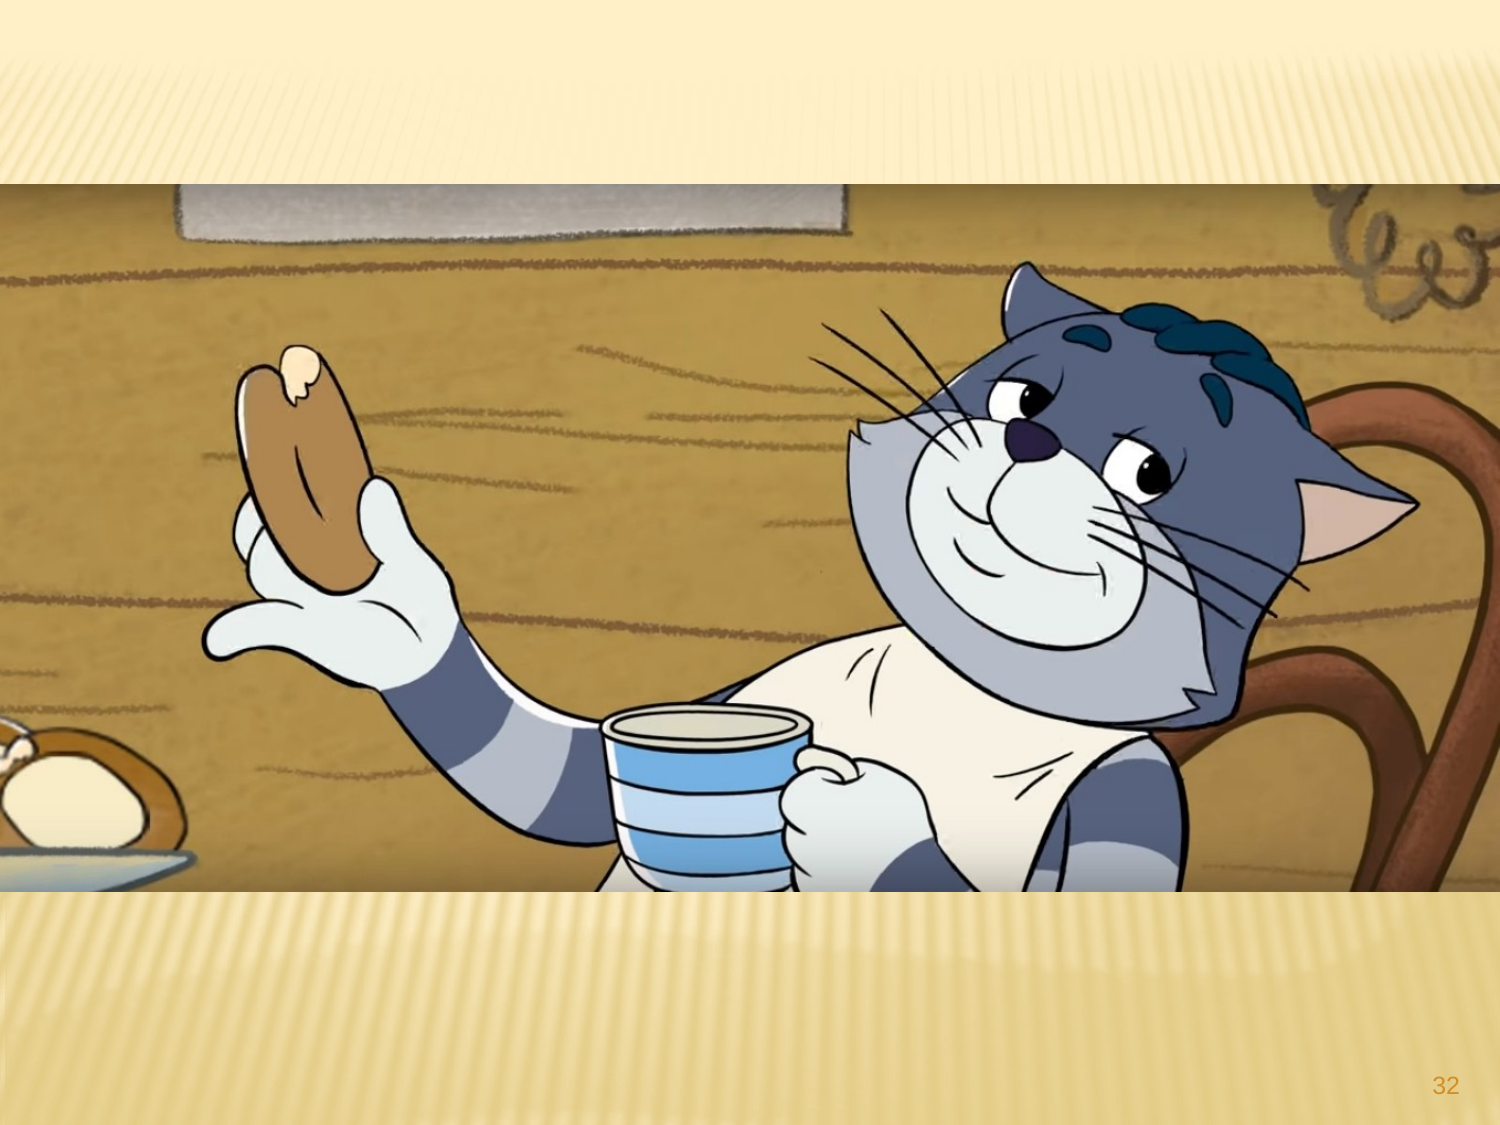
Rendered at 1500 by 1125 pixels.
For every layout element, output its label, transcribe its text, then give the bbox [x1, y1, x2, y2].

picture [0, 184, 1500, 893]
slide_number 32 [1350, 1062, 1475, 1103]
